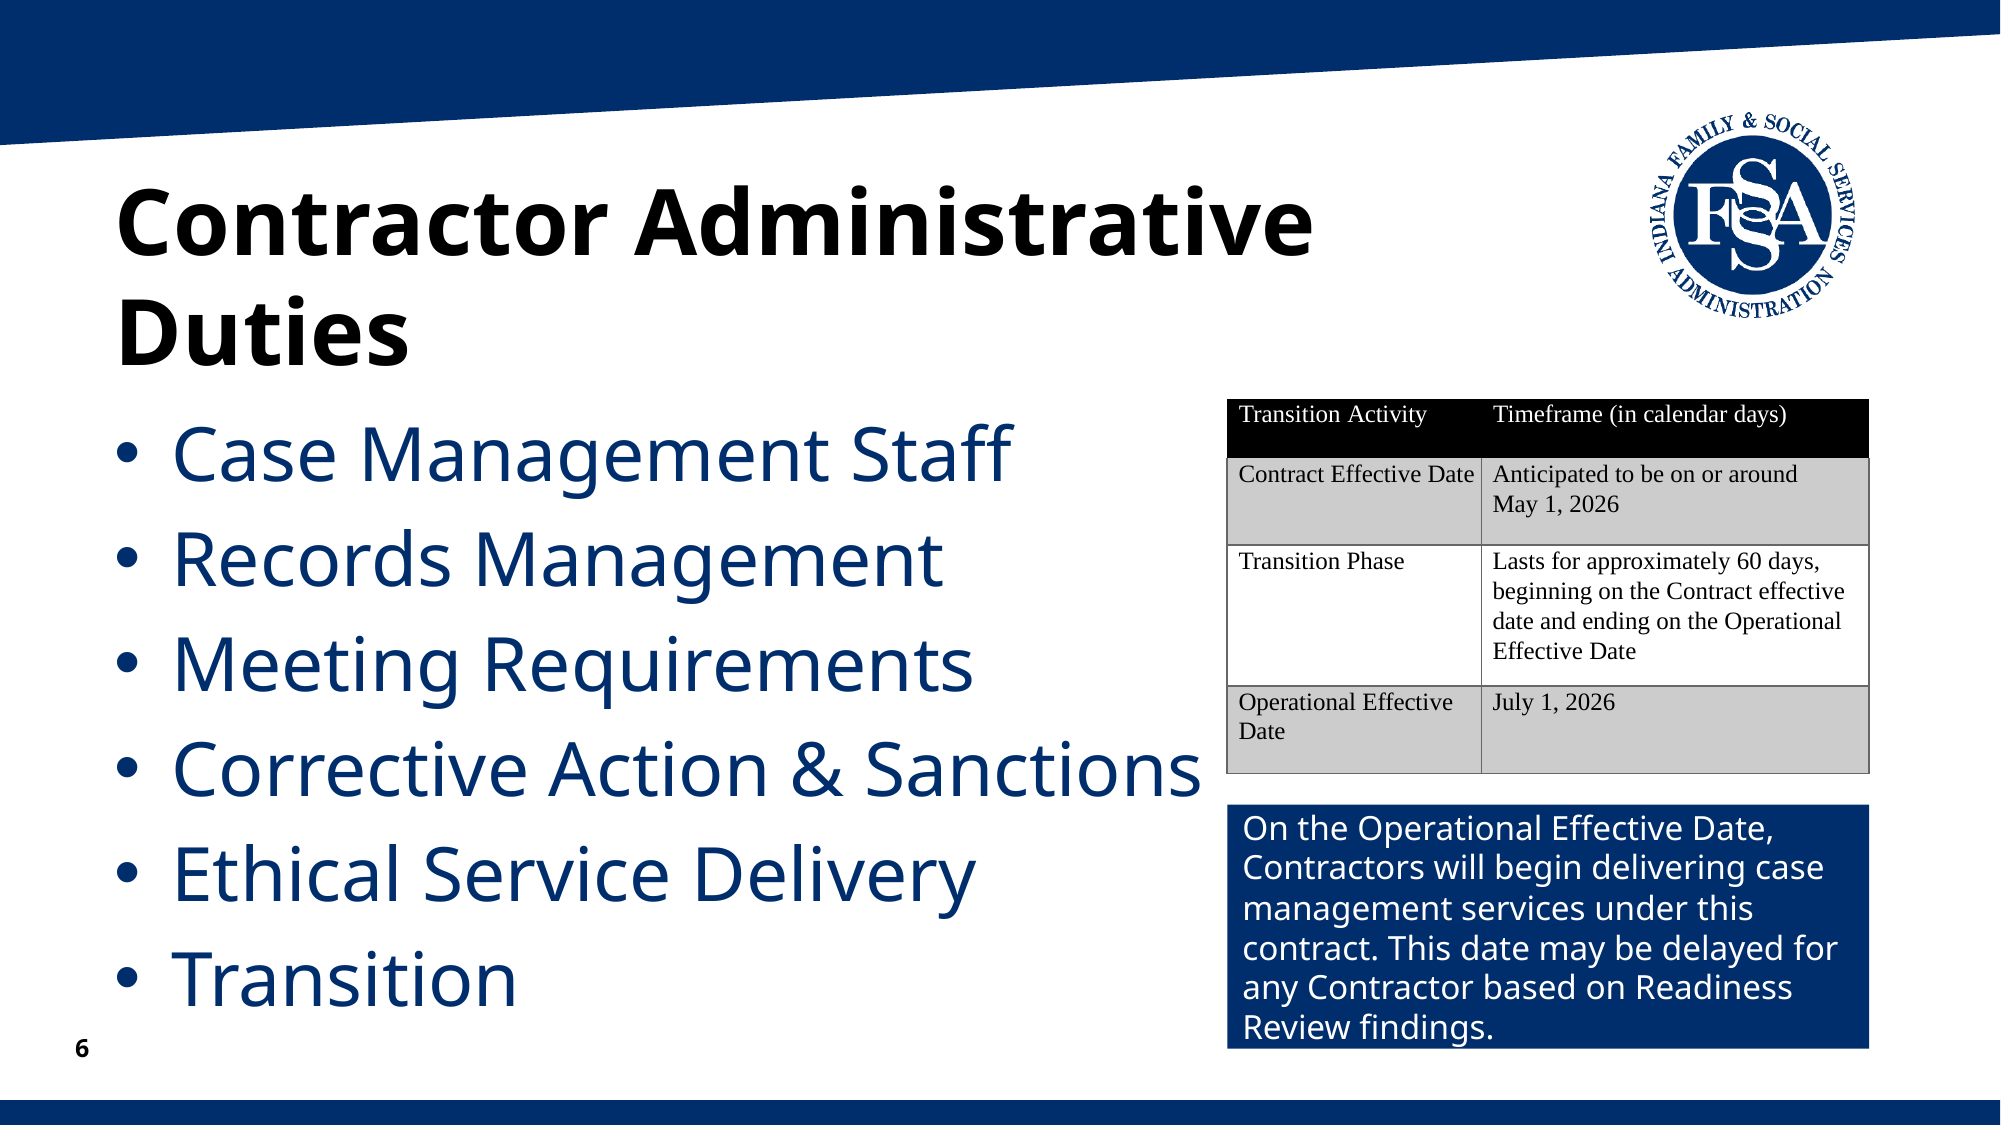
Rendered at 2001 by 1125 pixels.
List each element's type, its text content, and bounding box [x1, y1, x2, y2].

table_cell Lasts for approximately 60 days, beginning on the Contract effective date and ending on the Operational Effective Date [1482, 546, 1868, 685]
table_cell Contract Effective Date [1228, 458, 1481, 544]
picture [1650, 112, 1855, 318]
table_header Transition Activity [1227, 399, 1481, 458]
title Contractor Administrative Duties [99, 180, 1539, 368]
table_cell Anticipated to be on or around May 1, 2026 [1482, 458, 1868, 544]
list Case Management Staff Records Management Meeting Requirements Corrective Action & Sanctions Ethical Service Delivery Transition [99, 398, 1900, 1034]
text_box On the Operational Effective Date, Contractors will begin delivering case management services under this contract. This date may be delayed for any Contractor based on Readiness Review findings. [1227, 804, 1870, 1049]
table_cell Operational Effective Date [1228, 687, 1481, 773]
slide_number 6 [60, 1020, 510, 1080]
table_cell July 1, 2026 [1482, 687, 1868, 773]
table_header Timeframe (in calendar days) [1481, 399, 1869, 458]
table_cell Transition Phase [1228, 546, 1481, 685]
